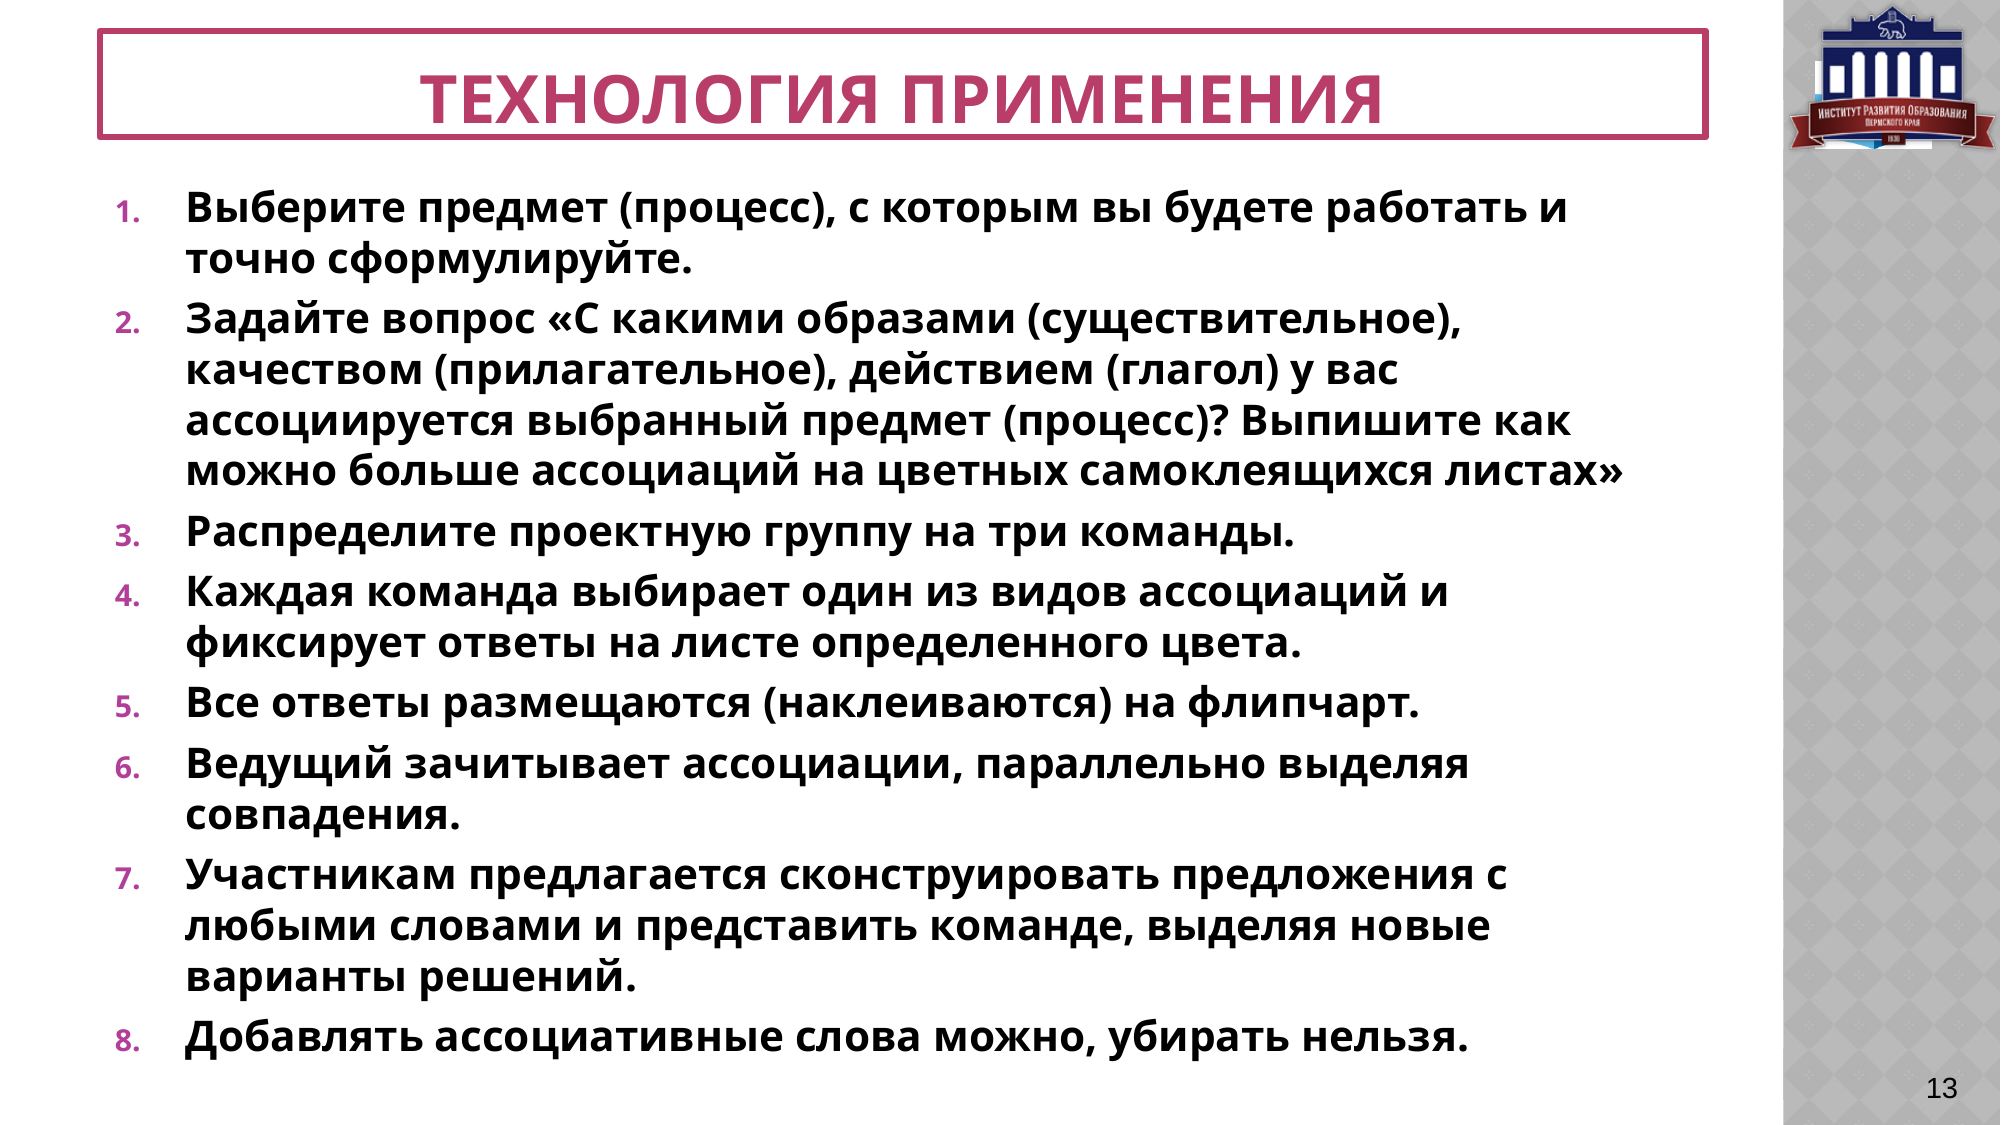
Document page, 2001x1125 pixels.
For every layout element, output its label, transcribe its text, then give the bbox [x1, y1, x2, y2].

title Технология применения [97, 28, 1709, 140]
picture [1784, 0, 2000, 155]
list Выберите предмет (процесс), с которым вы будете работать и точно сформулируйте. Задайте вопрос «С какими образами (существительное), качеством (прилагательное), действием (глагол) у вас ассоциируется выбранный предмет (процесс)? Выпишите как можно больше ассоциаций на цветных самоклеящихся листах» Распределите проектную группу на три команды. Каждая команда выбирает один из видов ассоциаций и фиксирует ответы на листе определенного цвета. Все ответы размещаются (наклеиваются) на флипчарт. Ведущий зачитывает ассоциации, параллельно выделяя совпадения. Участникам предлагается сконструировать предложения с любыми словами и представить команде, выделяя новые варианты решений. Добавлять ассоциативные слова можно, убирать нельзя. [99, 172, 1665, 1094]
